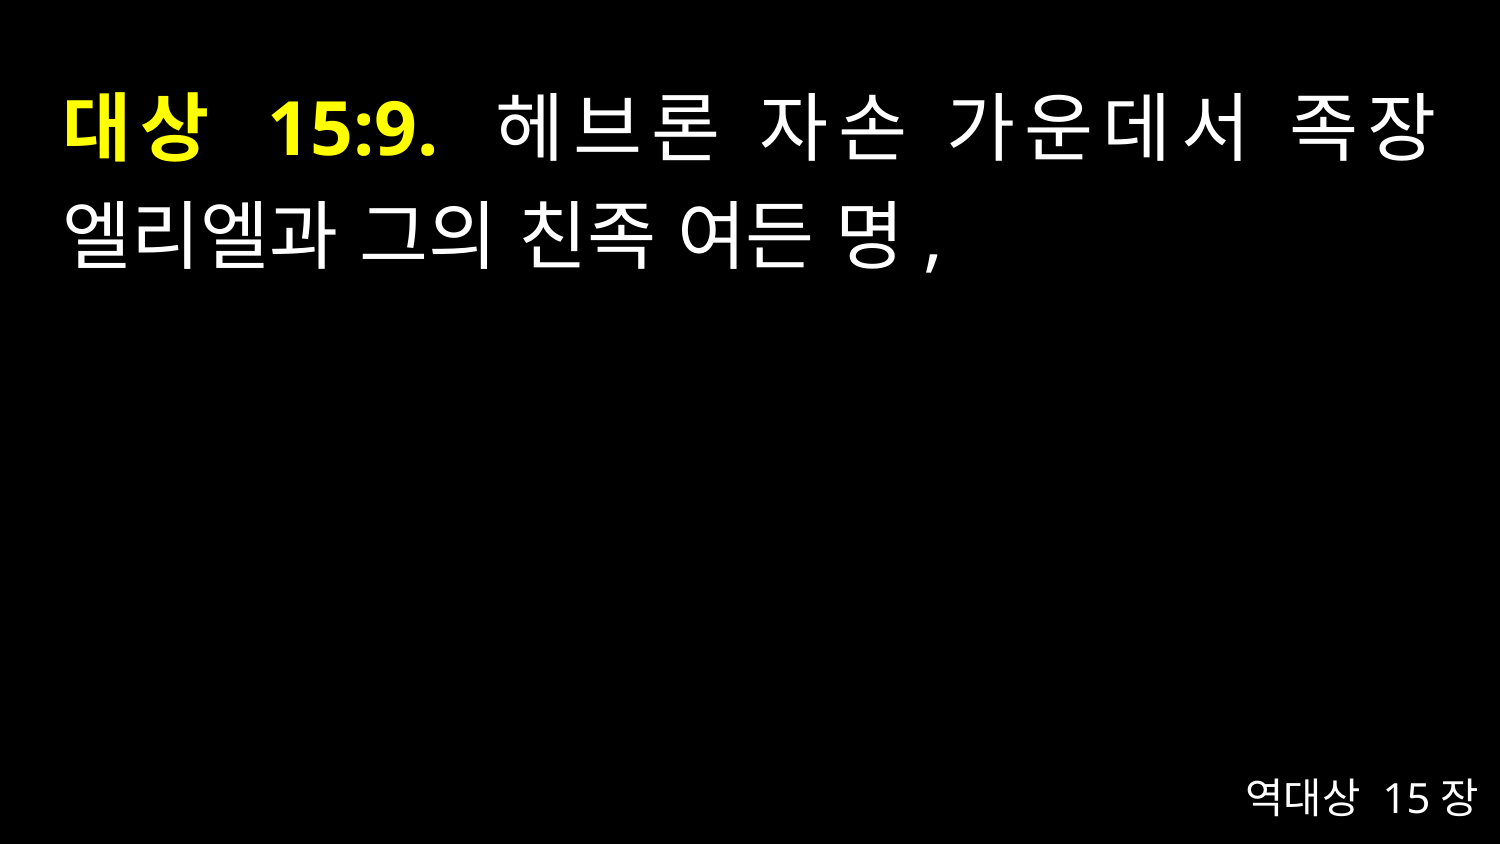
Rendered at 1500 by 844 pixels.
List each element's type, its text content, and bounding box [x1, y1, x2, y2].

title 대상 15:9. 헤브론 자손 가운데서 족장 엘리엘과 그의 친족 여든 명, [0, 0, 1500, 844]
subtitle 역대상 15장 [916, 770, 1500, 844]
